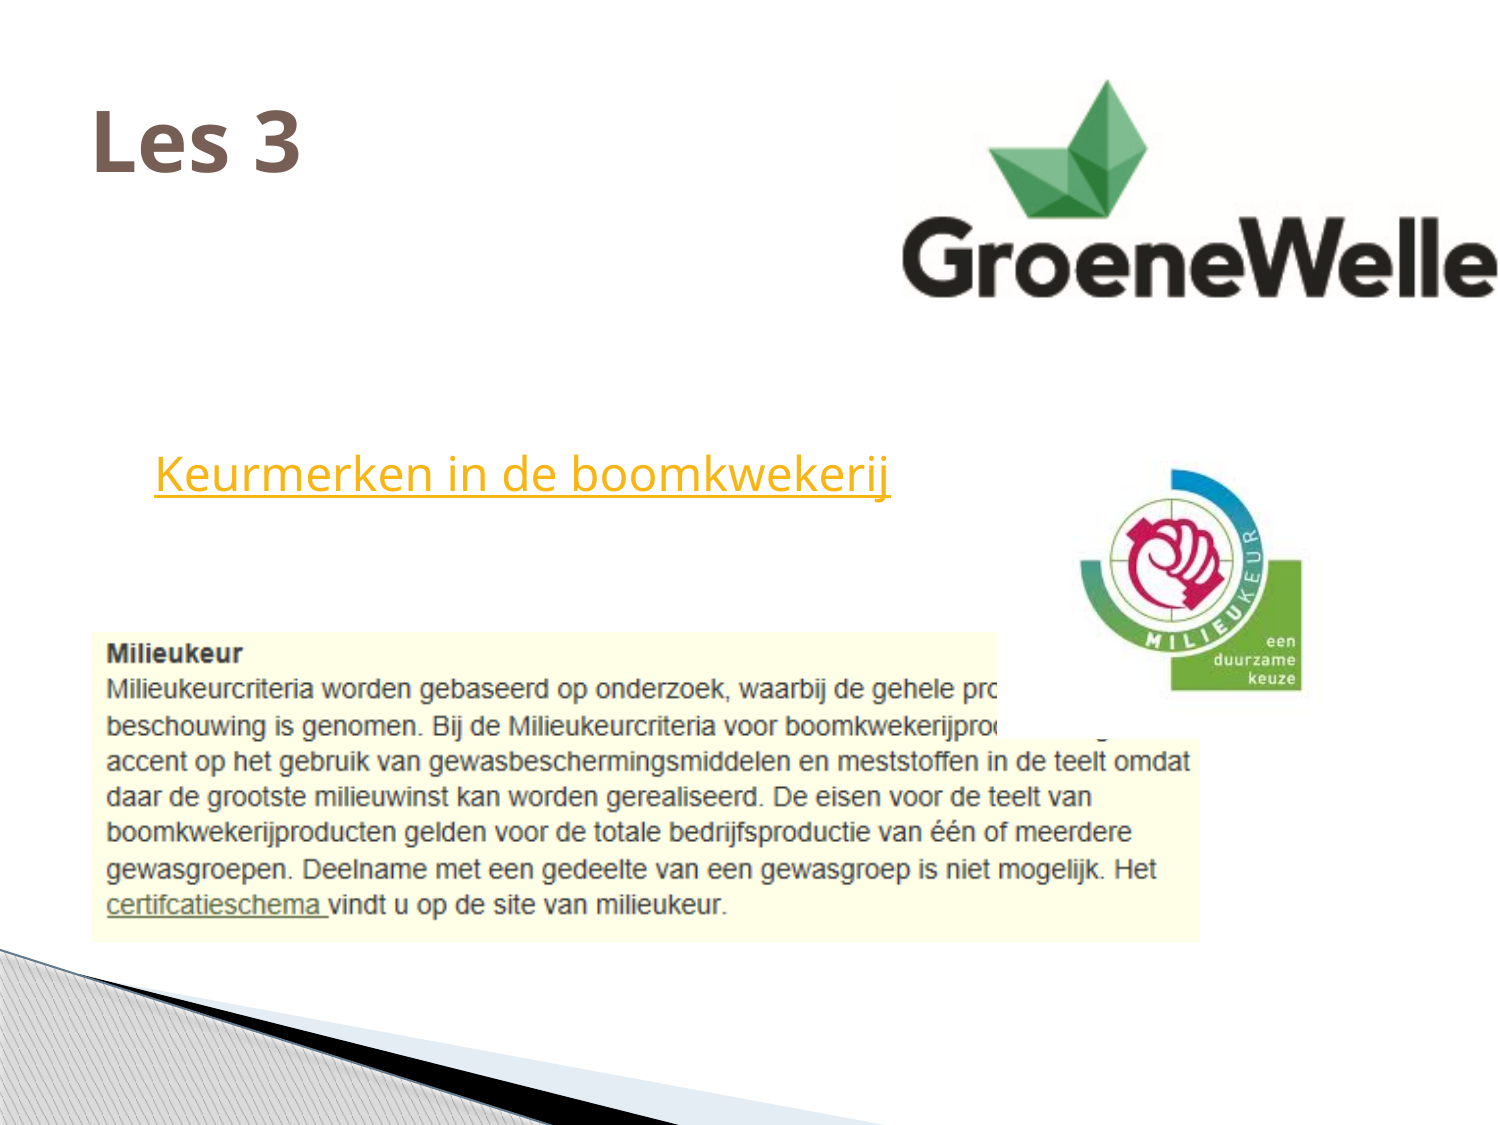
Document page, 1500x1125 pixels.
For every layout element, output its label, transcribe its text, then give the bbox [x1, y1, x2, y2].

picture [897, 75, 1500, 300]
picture [91, 386, 1350, 942]
list Keurmerken in de boomkwekerij [75, 243, 1425, 986]
title Les 3 [75, 45, 1425, 233]
